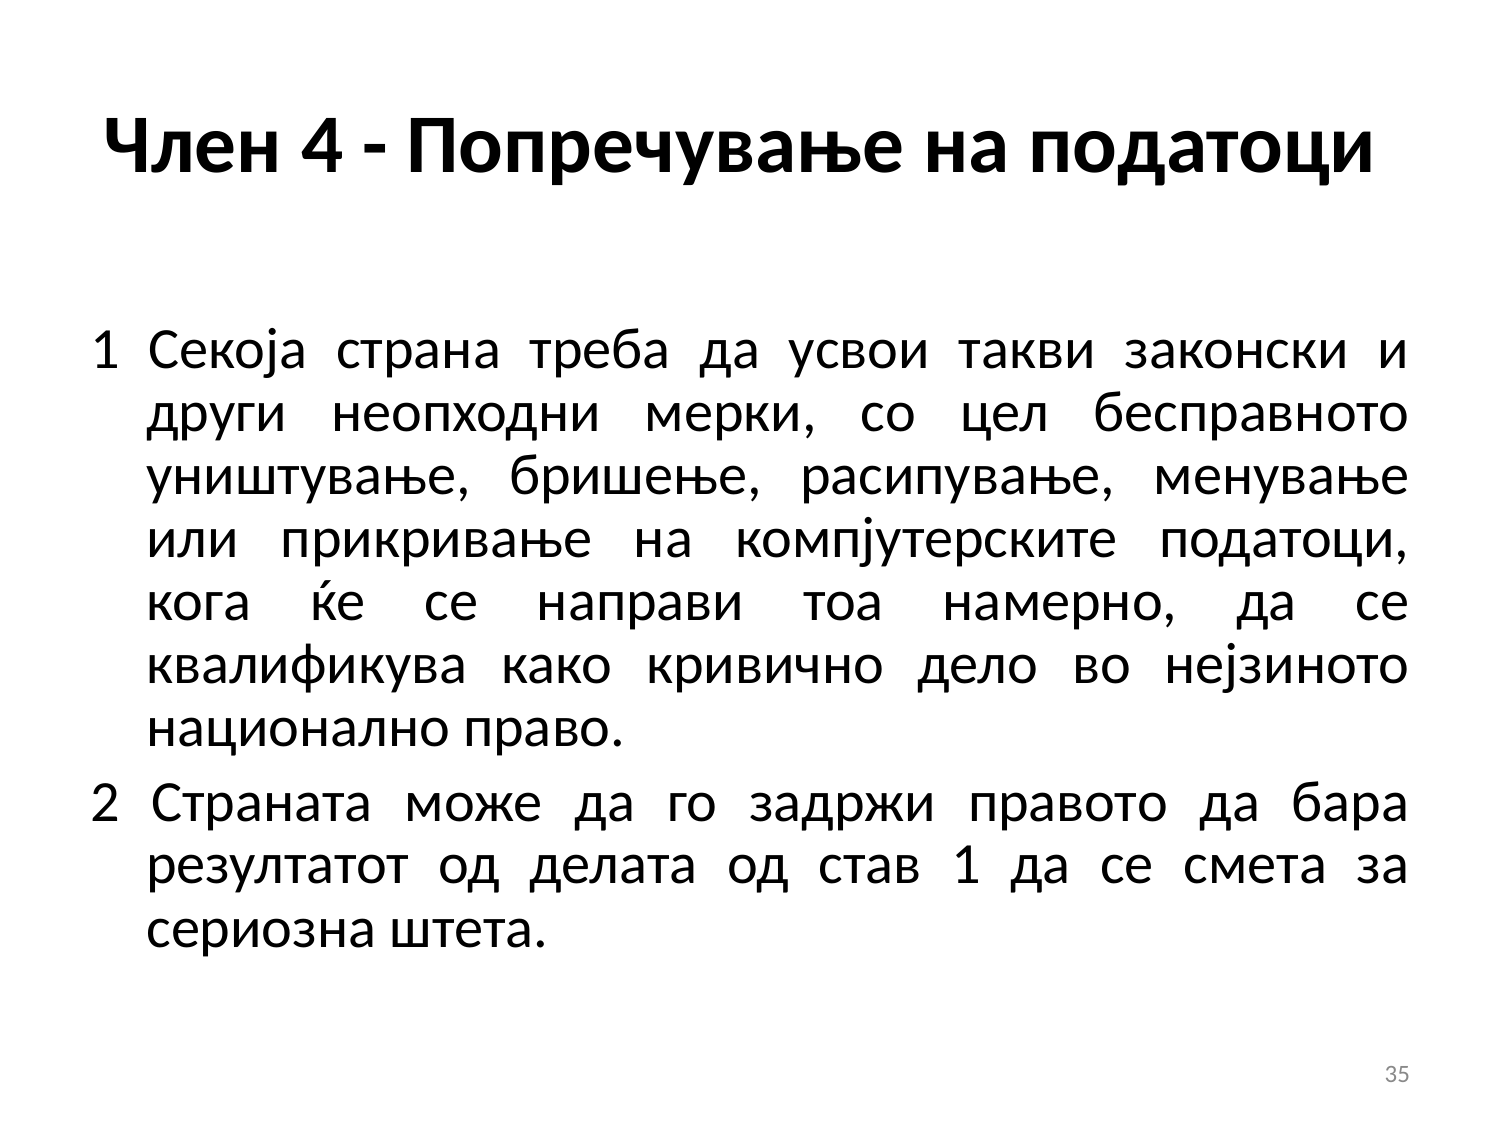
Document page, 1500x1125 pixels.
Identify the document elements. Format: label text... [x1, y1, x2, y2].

list 1 Секоја страна треба да усвои такви законски и други неопходни мерки, со цел бесправното уништување, бришење, расипување, менување или прикривање на компјутерските податоци, кога ќе се направи тоа намерно, да се квалификува како кривично дело во нејзиното национално право. 2 Страната може да го задржи правото да бара резултатот од делата од став 1 да се смета за сериозна штета. [75, 310, 1425, 1054]
slide_number 35 [1074, 1042, 1425, 1103]
title Член 4 - Попречување на податоци [75, 45, 1425, 233]
